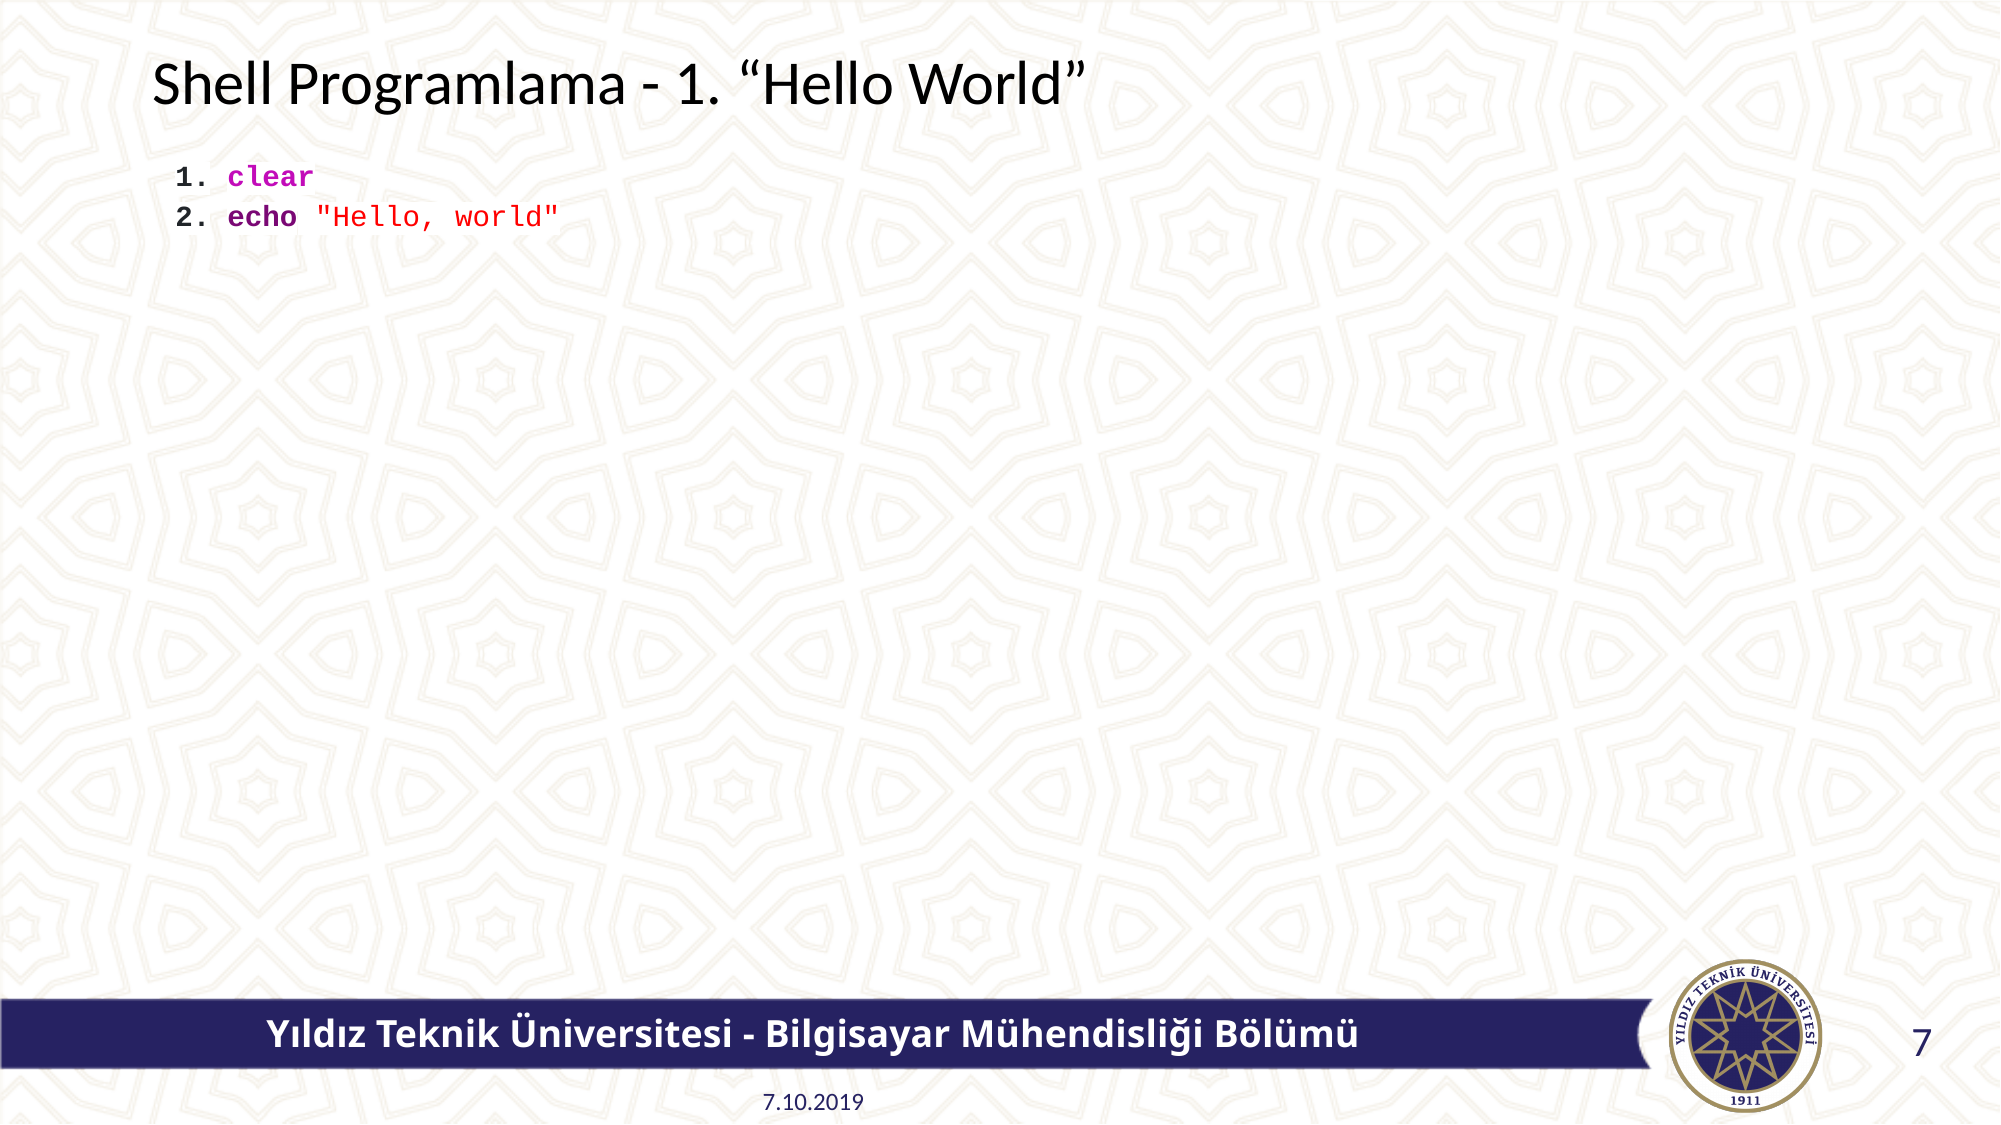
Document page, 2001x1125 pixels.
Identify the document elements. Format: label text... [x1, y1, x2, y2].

slide_number 7 [1844, 1010, 2000, 1071]
title Shell Programlama - 1. “Hello World” [137, 59, 1863, 109]
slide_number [0, 1070, 1628, 1125]
footer Yıldız Teknik Üniversitesi - Bilgisayar Mühendisliği Bölümü [0, 997, 1628, 1069]
list clear echo "Hello, world" [137, 144, 1823, 937]
picture [0, 0, 2000, 1125]
